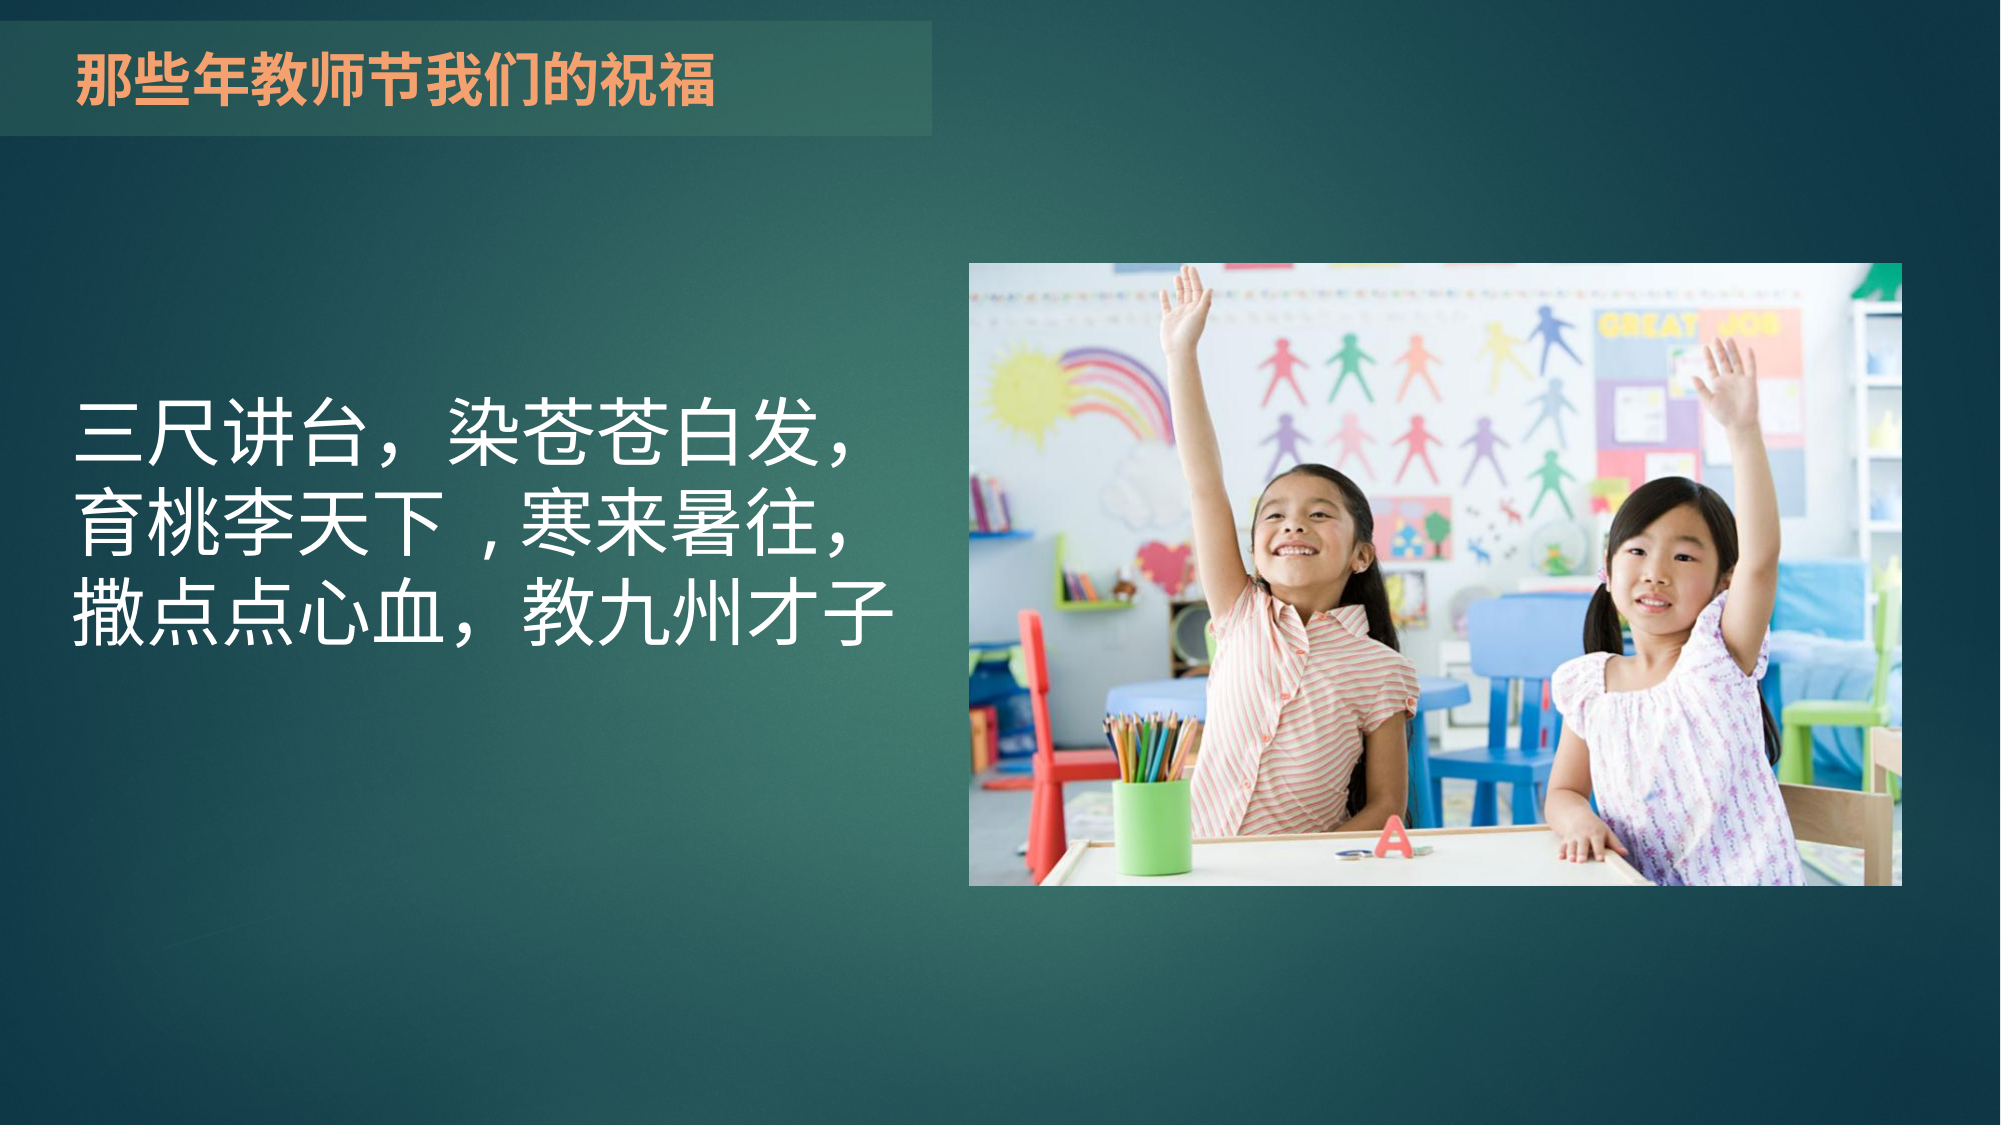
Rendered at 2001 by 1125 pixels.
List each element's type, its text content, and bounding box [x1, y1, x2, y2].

text_box [0, 19, 934, 138]
text_box 三尺讲台，染苍苍白发，育桃李天下 ,寒来暑往，撒点点心血，教九州才子 [56, 378, 933, 664]
picture [968, 263, 1903, 887]
text_box 那些年教师节我们的祝福 [60, 35, 732, 121]
